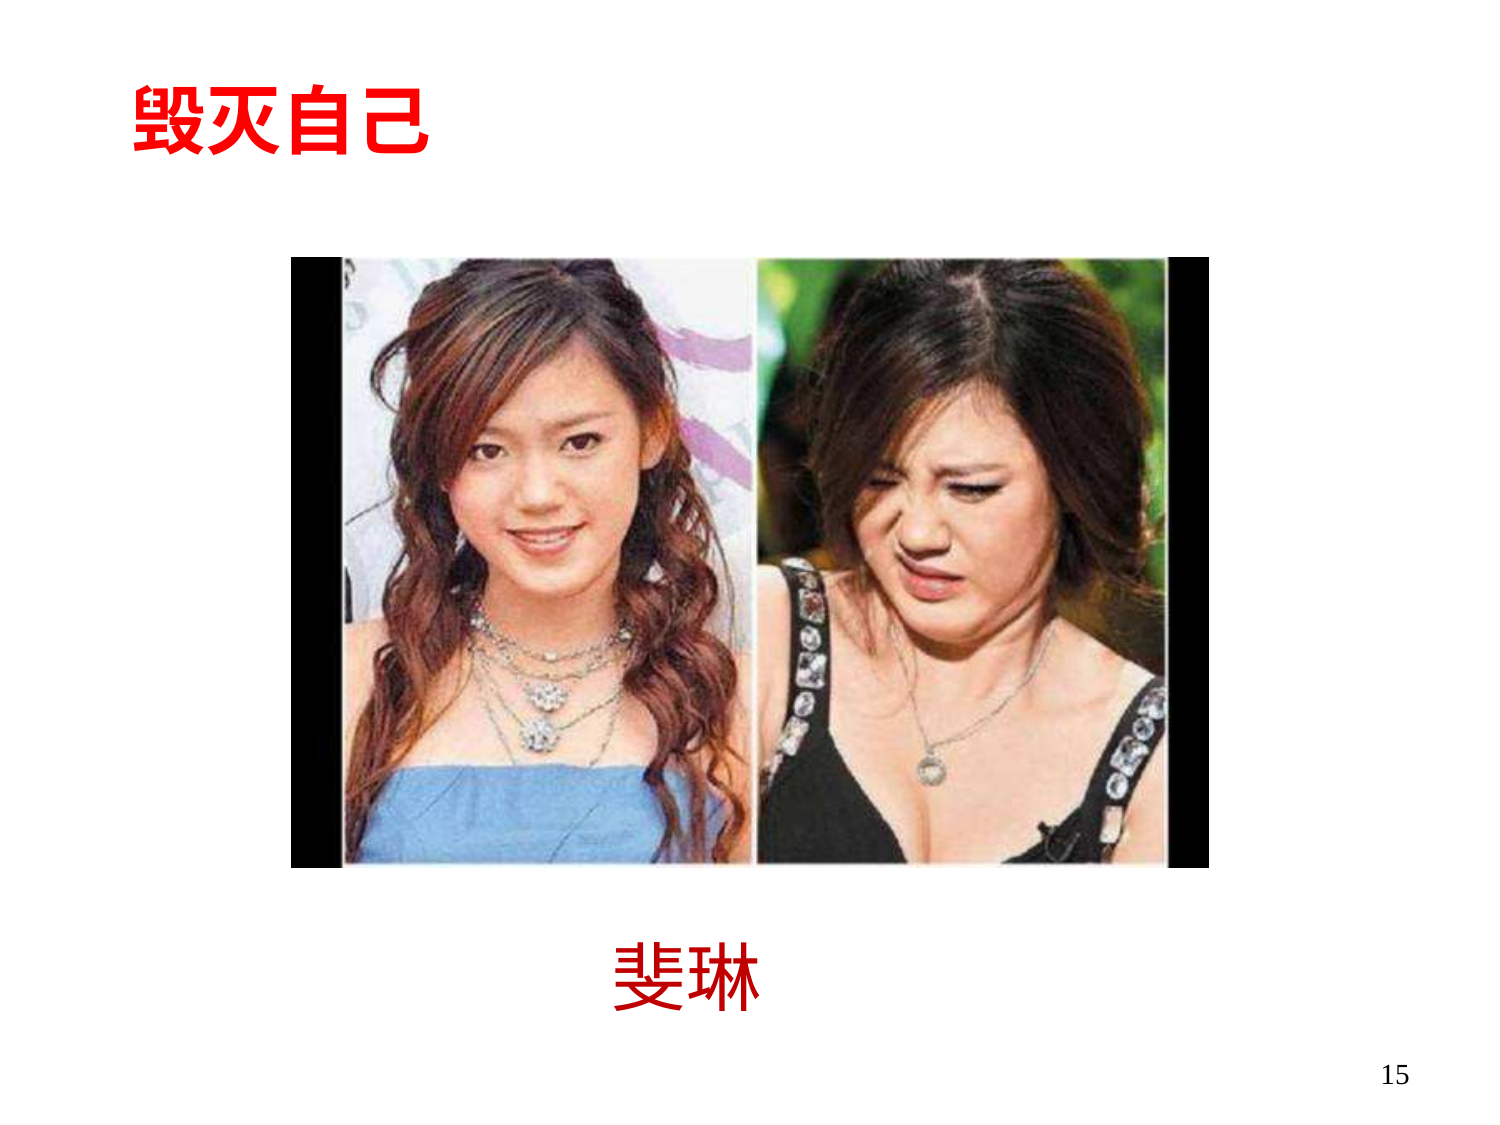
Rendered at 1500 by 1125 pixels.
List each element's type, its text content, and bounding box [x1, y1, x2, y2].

text_box 毁灭自己 [116, 66, 447, 172]
slide_number 15 [1074, 1042, 1425, 1103]
picture [291, 256, 1209, 868]
text_box 斐琳 [596, 923, 951, 1028]
